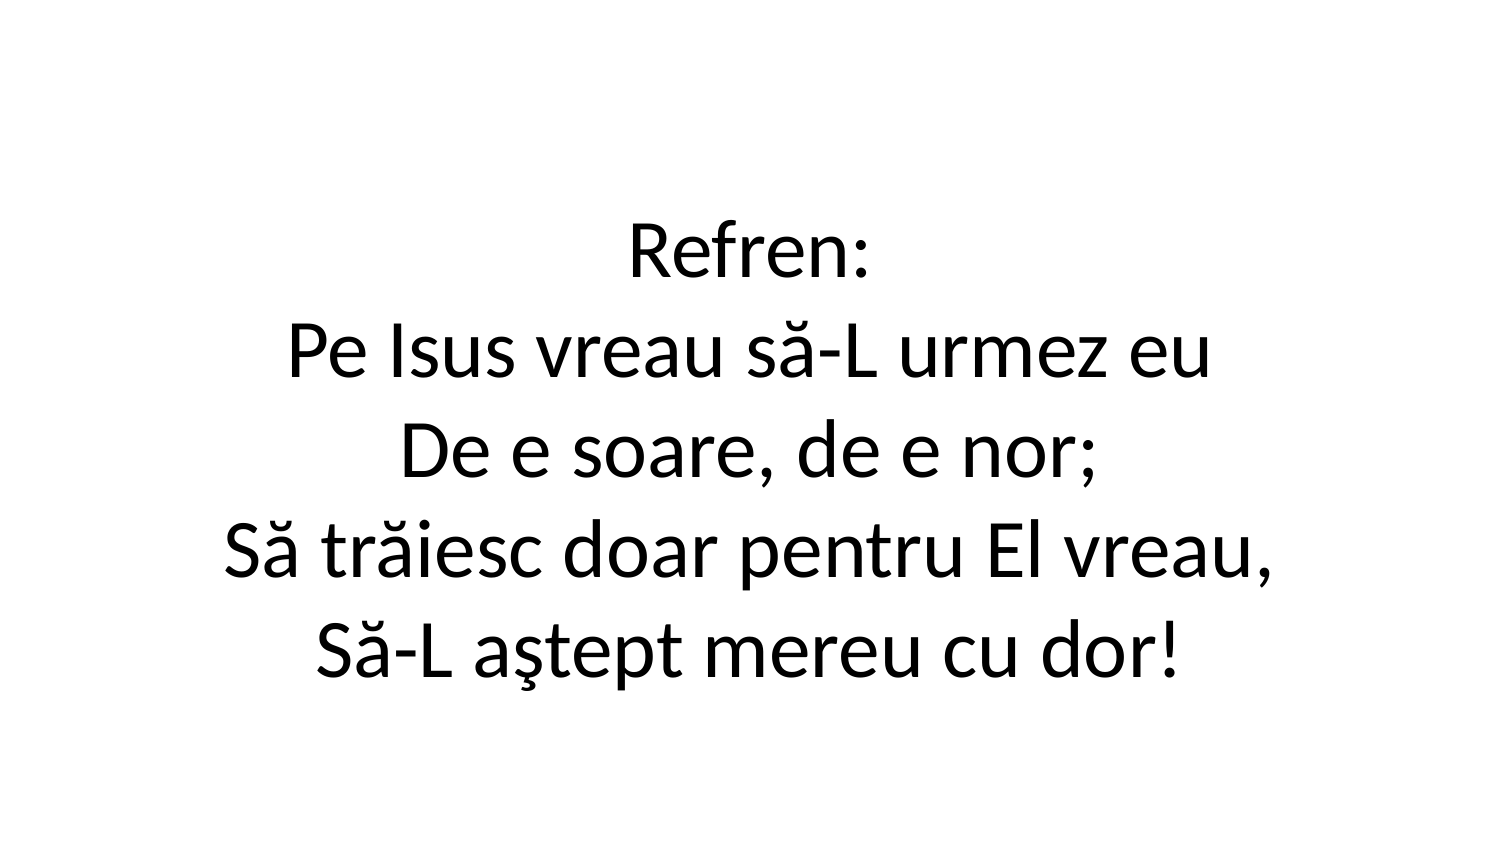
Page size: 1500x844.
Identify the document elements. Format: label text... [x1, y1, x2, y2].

text_box Refren: Pe Isus vreau să-L urmez eu De e soare, de e nor; Să trăiesc doar pentru El vreau, Să-L aştept mereu cu dor! [208, 142, 1292, 702]
